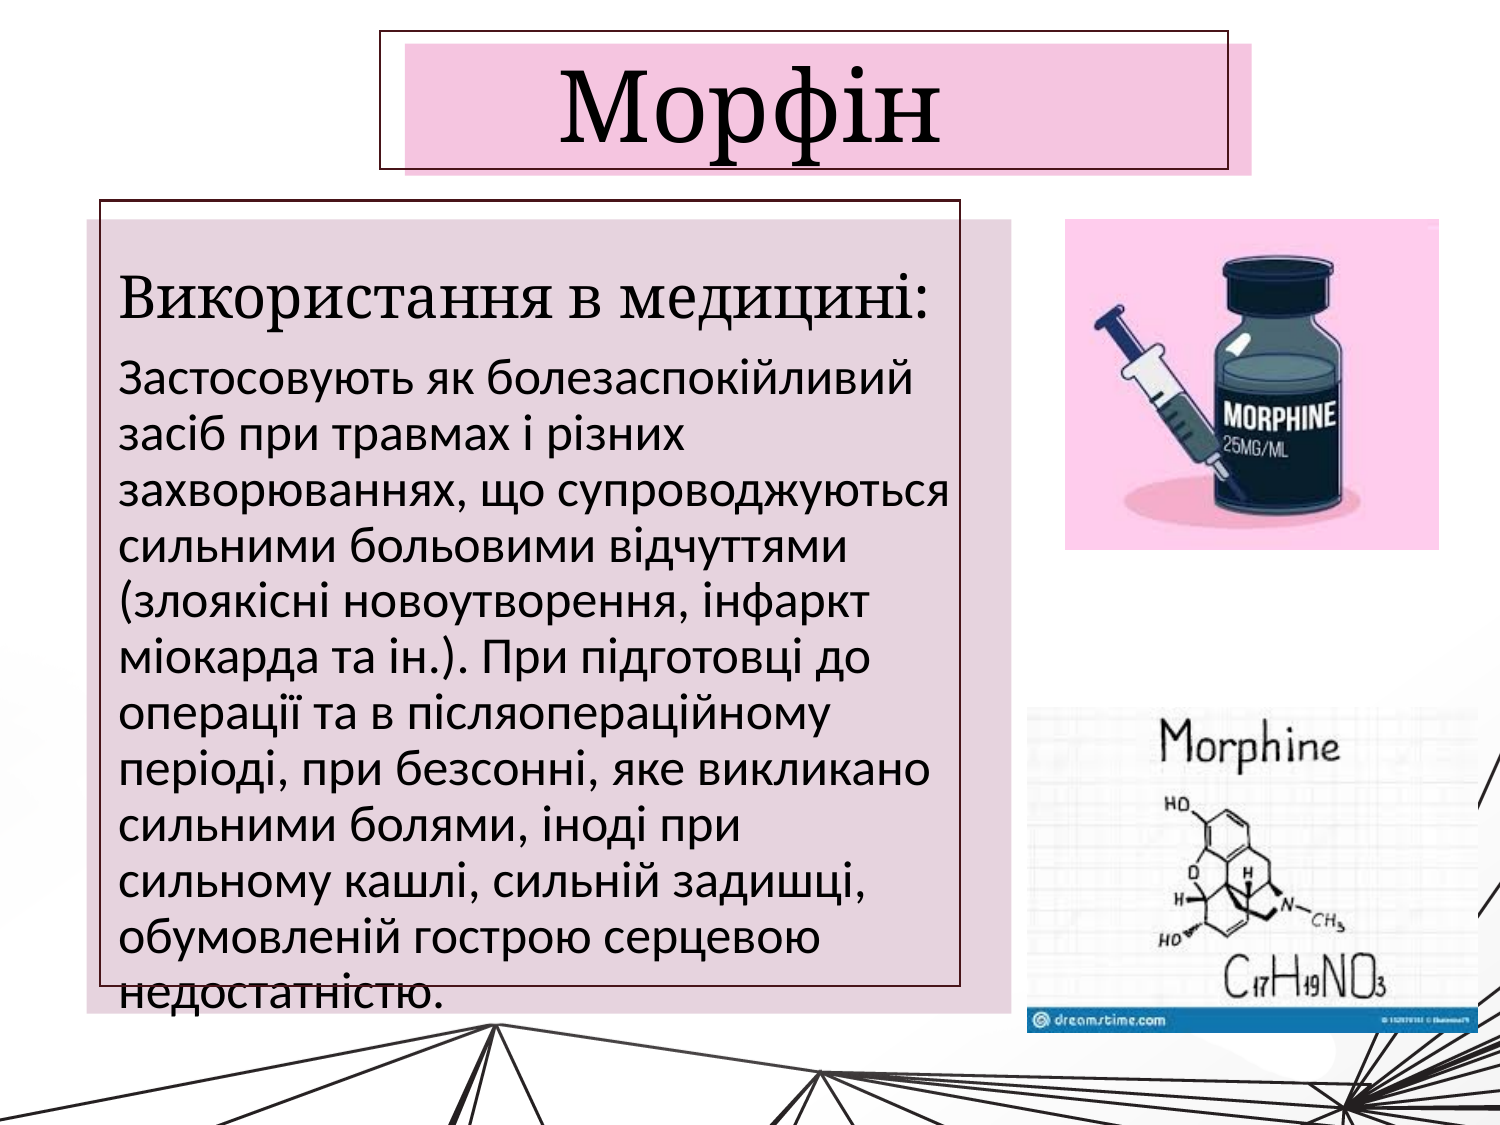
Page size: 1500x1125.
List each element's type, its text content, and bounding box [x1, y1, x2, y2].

text_box [379, 30, 1229, 170]
picture [0, 0, 1500, 1125]
title Морфін [103, 0, 1397, 220]
list Використання в медицині: Застосовують як болезаспокійливий засіб при травмах і різних захворюваннях, що супроводжуються сильними больовими відчуттями (злоякісні новоутворення, інфаркт міокарда та ін.). При підготовці до операції та в післяопераційному періоді, при безсонні, яке викликано сильними болями, іноді при сильному кашлі, сильній задишці, обумовленій гострою серцевою недостатністю. [103, 259, 979, 1033]
text_box [85, 218, 103, 1015]
text_box [961, 220, 1012, 1015]
text_box [99, 199, 961, 987]
